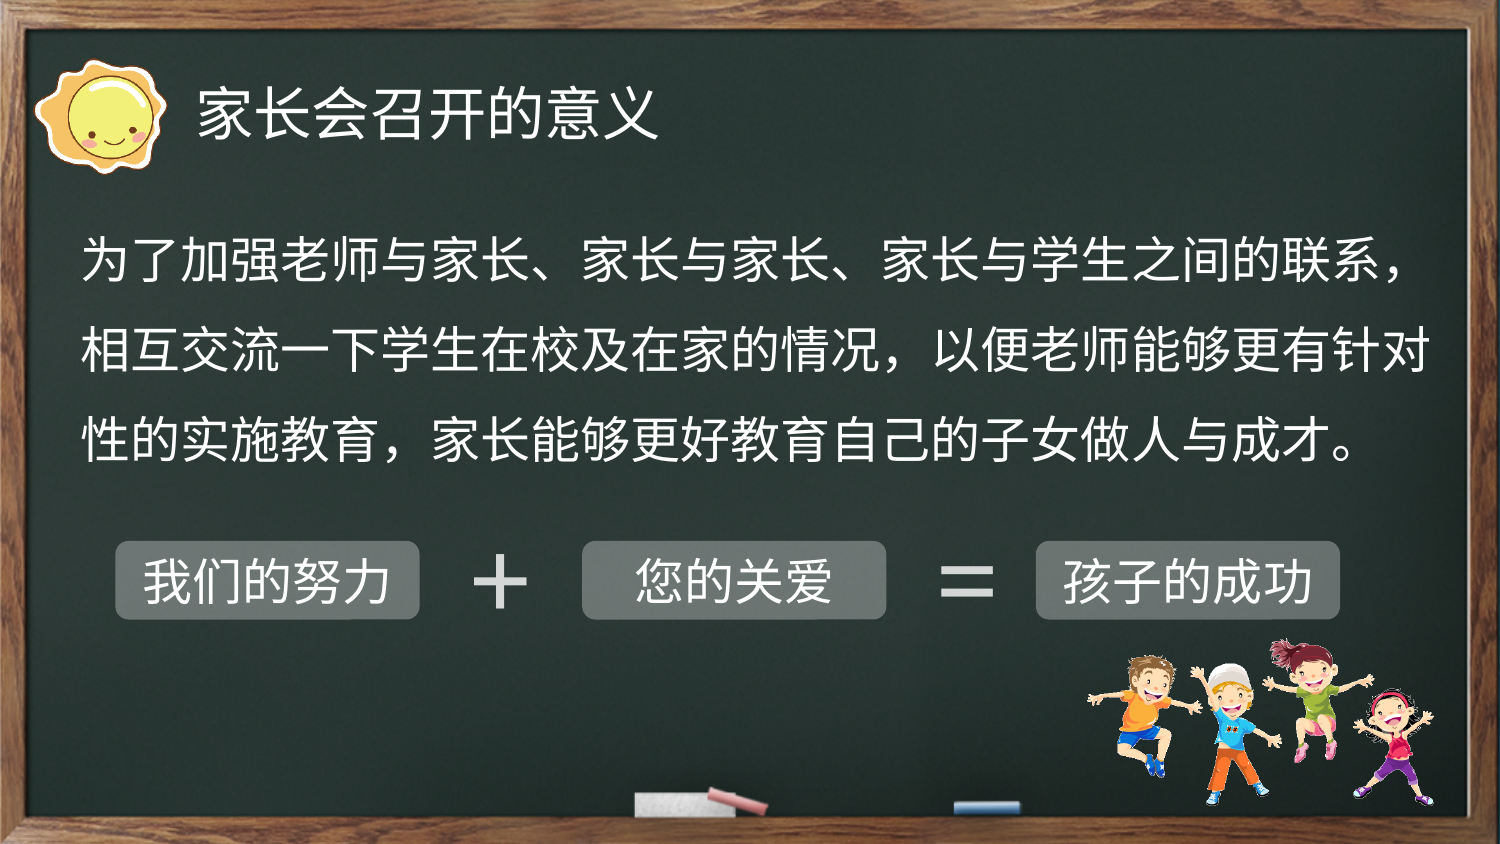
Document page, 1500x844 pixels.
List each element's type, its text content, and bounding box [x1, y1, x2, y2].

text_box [33, 58, 718, 175]
text_box 为了加强老师与家长、家长与家长、家长与学生之间的联系，相互交流一下学生在校及在家的情况，以便老师能够更有针对性的实施教育，家长能够更好教育自己的子女做人与成才。 [65, 191, 1470, 477]
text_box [115, 501, 1341, 653]
picture [0, 0, 1500, 844]
